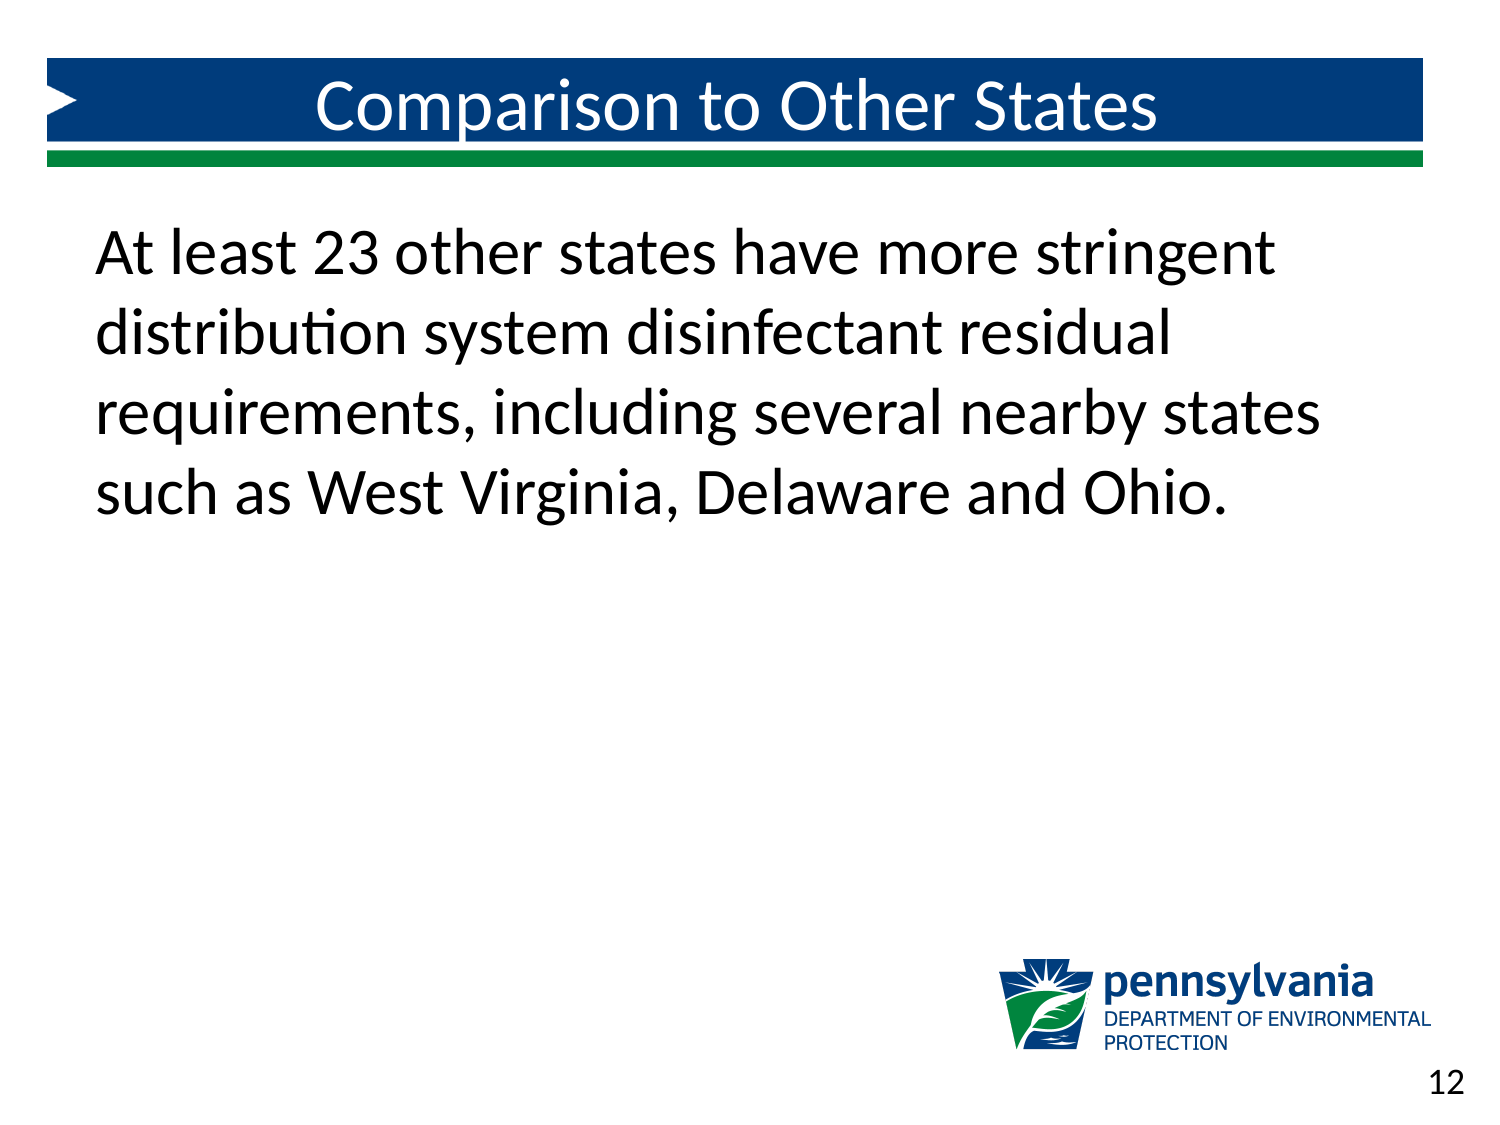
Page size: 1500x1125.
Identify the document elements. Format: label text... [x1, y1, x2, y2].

list At least 23 other states have more stringent distribution system disinfectant residual requirements, including several nearby states such as West Virginia, Delaware and Ohio. [80, 200, 1431, 1005]
text_box 12 [1412, 1049, 1480, 1110]
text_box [47, 58, 1423, 167]
picture [999, 958, 1431, 1051]
